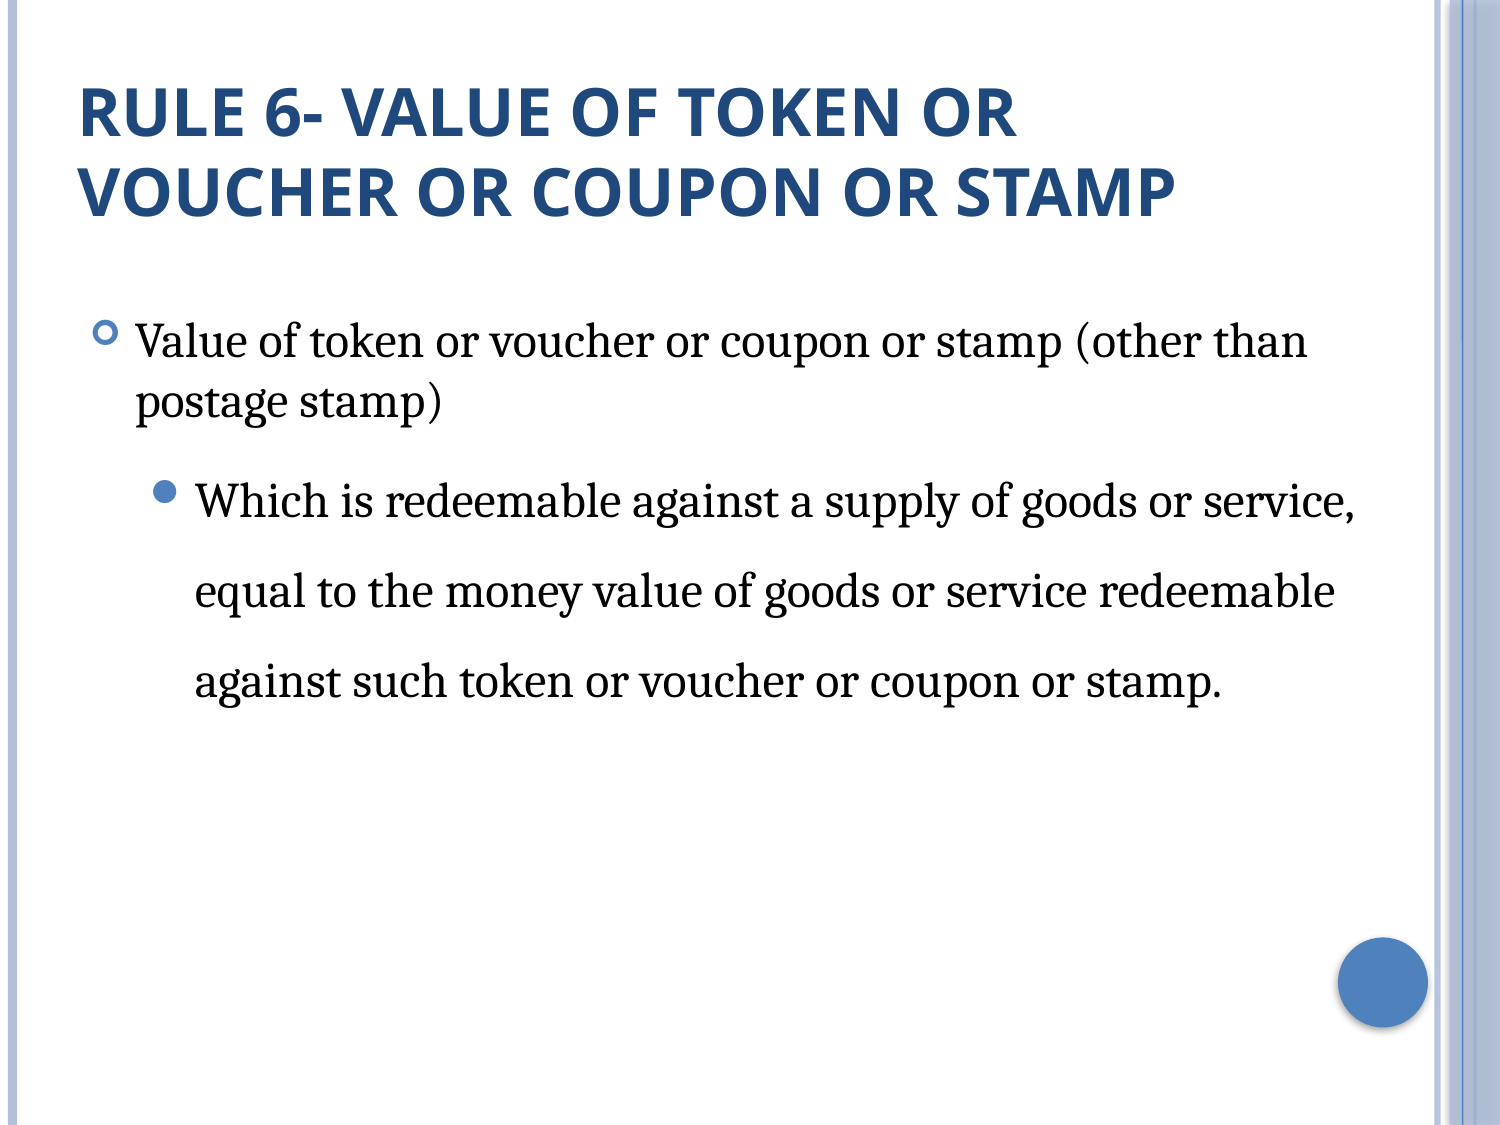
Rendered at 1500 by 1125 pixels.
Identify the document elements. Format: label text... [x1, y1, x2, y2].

title Rule 6- Value of token or voucher or coupon or stamp [62, 50, 1288, 238]
list Value of token or voucher or coupon or stamp (other than postage stamp) Which is redeemable against a supply of goods or service, equal to the money value of goods or service redeemable against such token or voucher or coupon or stamp. [75, 299, 1425, 1083]
